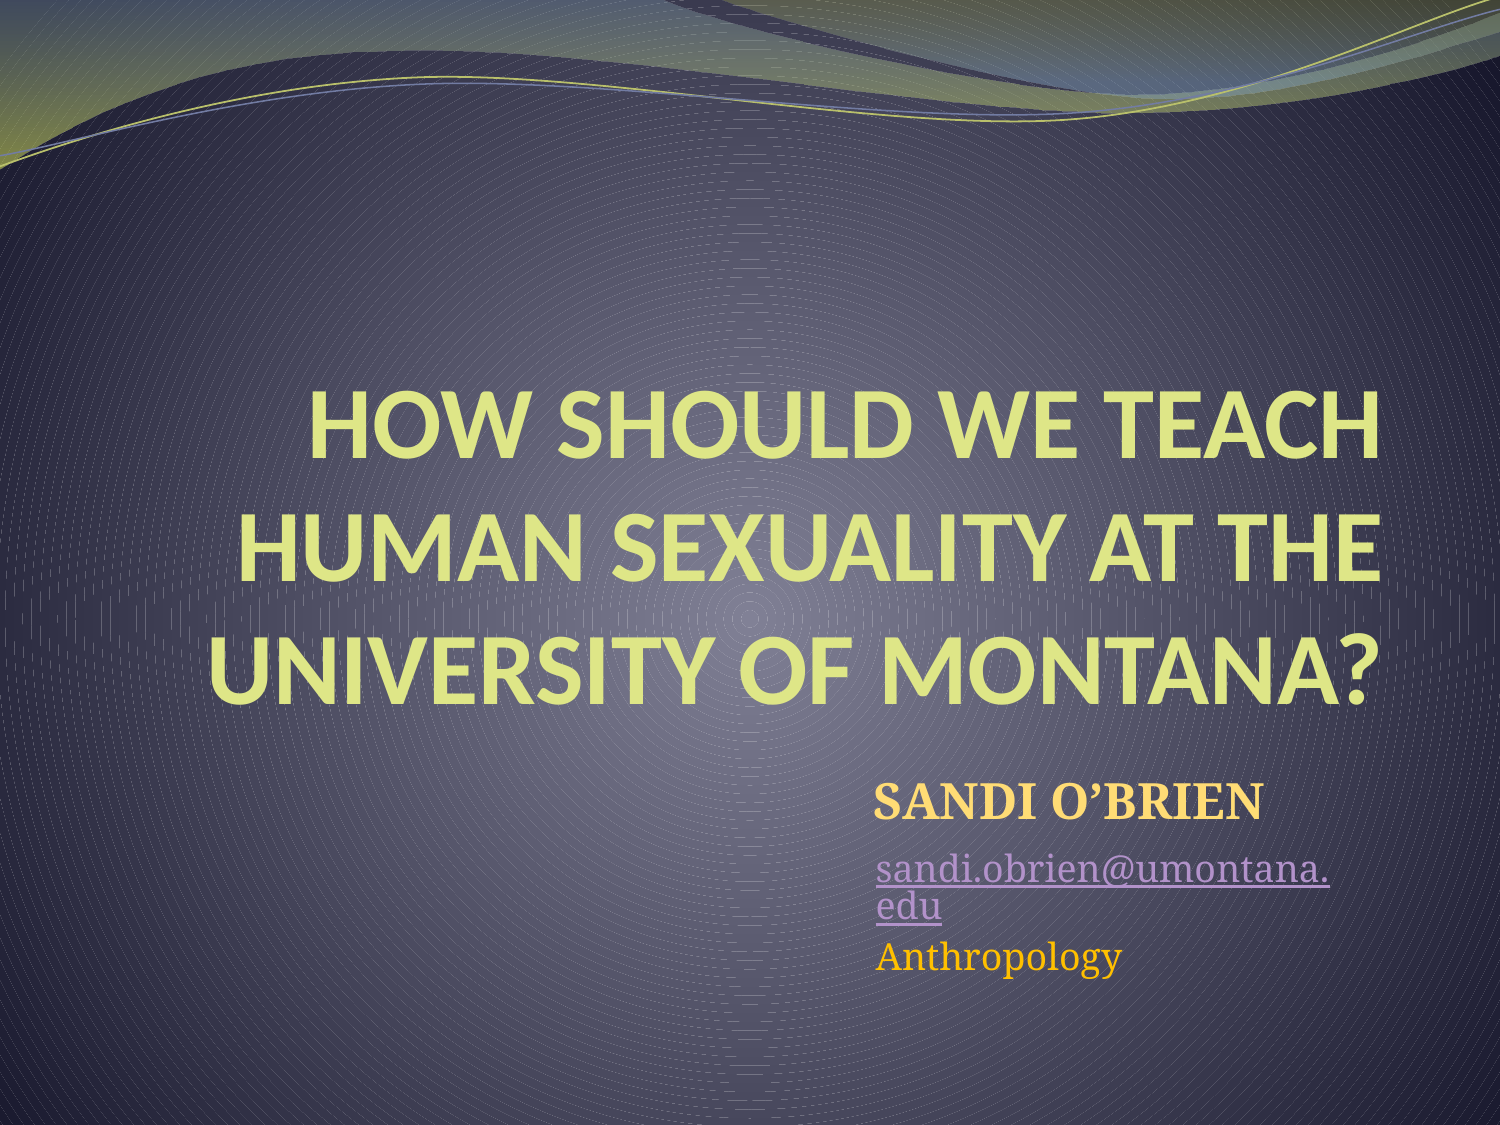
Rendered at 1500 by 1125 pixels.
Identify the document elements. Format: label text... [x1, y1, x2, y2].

text_box sandi.obrien@umontana.edu Anthropology [860, 837, 1365, 949]
title HOW SHOULD WE TEACH HUMAN SEXUALITY AT THE UNIVERSITY OF MONTANA? [112, 349, 1388, 725]
text_box Sandi O’Brien [859, 762, 1313, 838]
